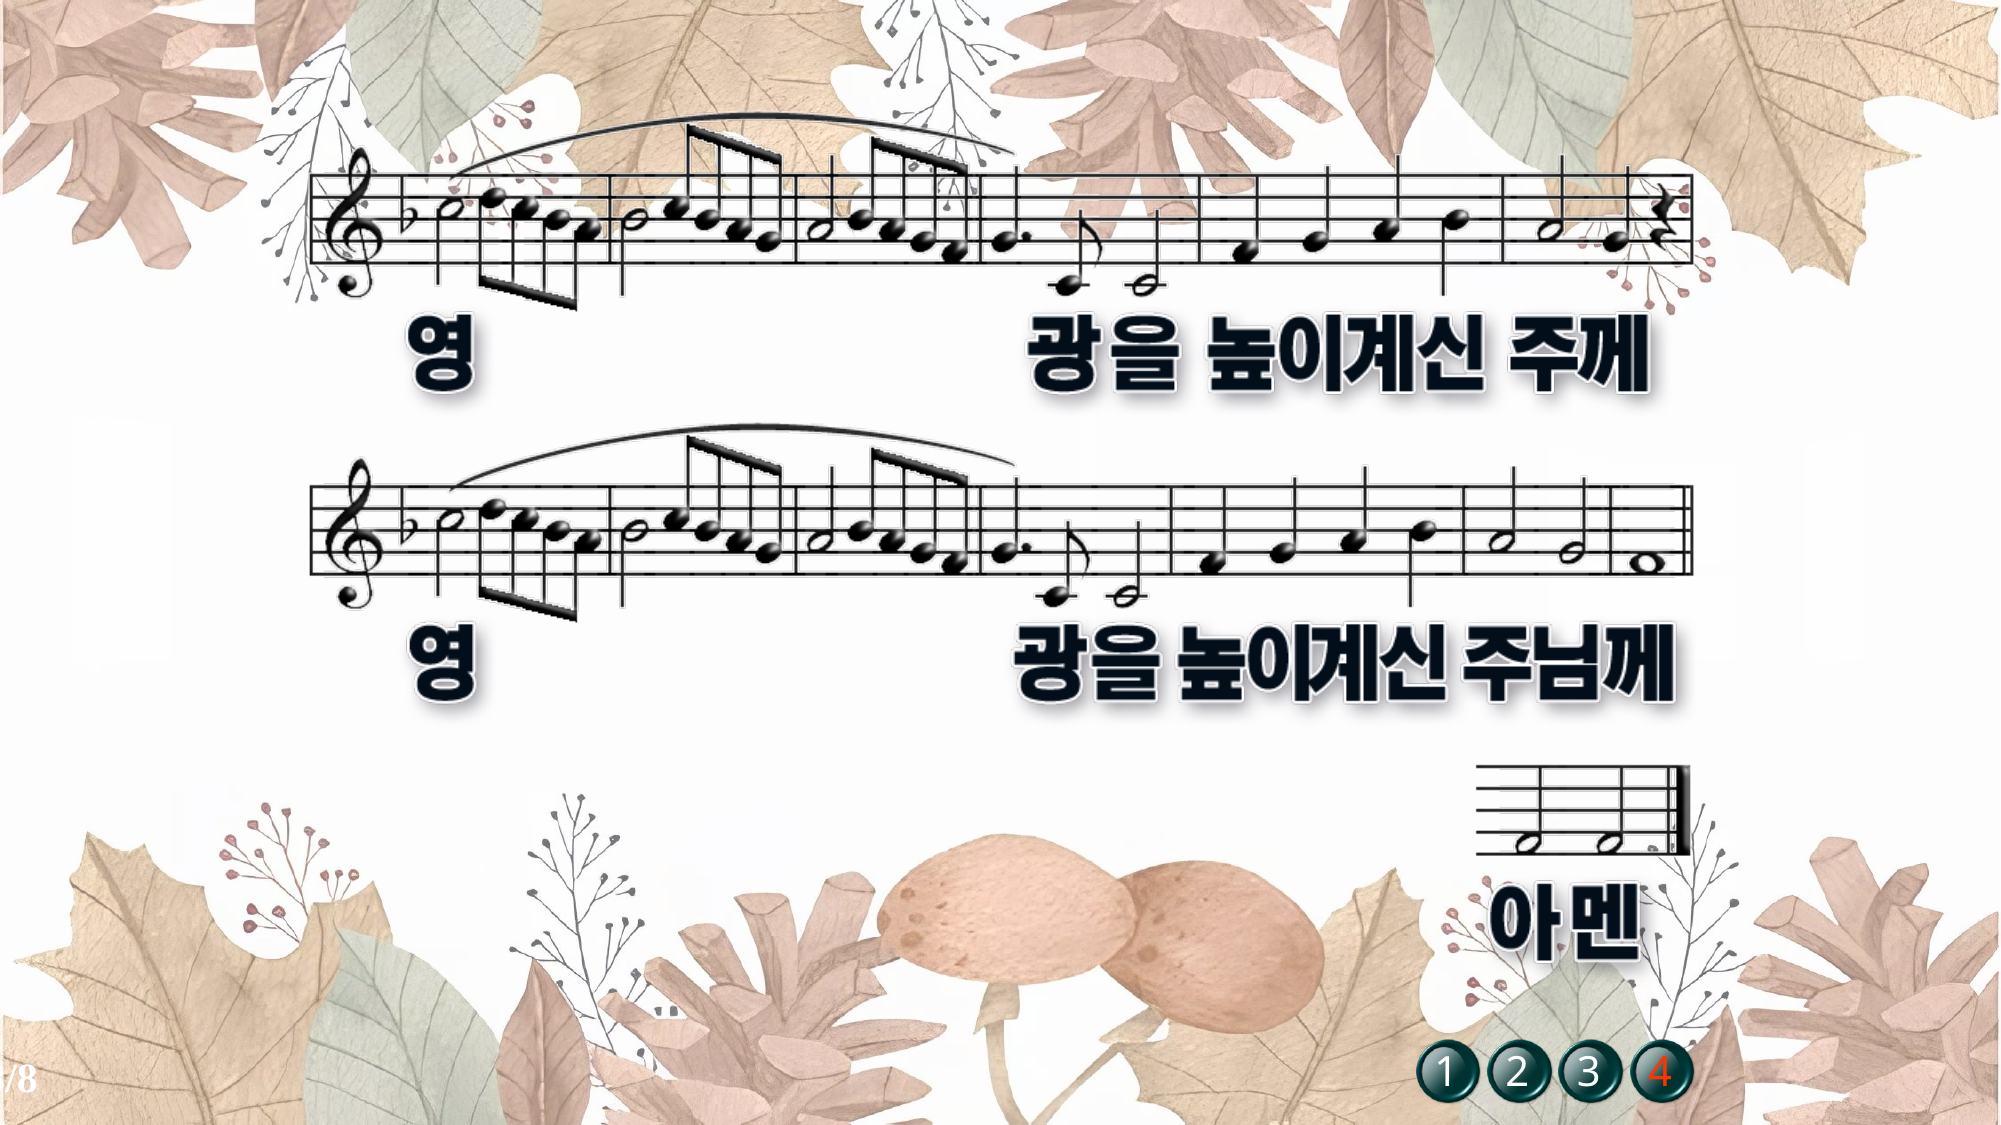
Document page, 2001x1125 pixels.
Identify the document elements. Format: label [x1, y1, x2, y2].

text_box [1413, 1035, 1484, 1106]
picture [0, 0, 2001, 1125]
text_box [1627, 1035, 1697, 1106]
text_box [1555, 1035, 1626, 1106]
text_box [1484, 1035, 1555, 1106]
